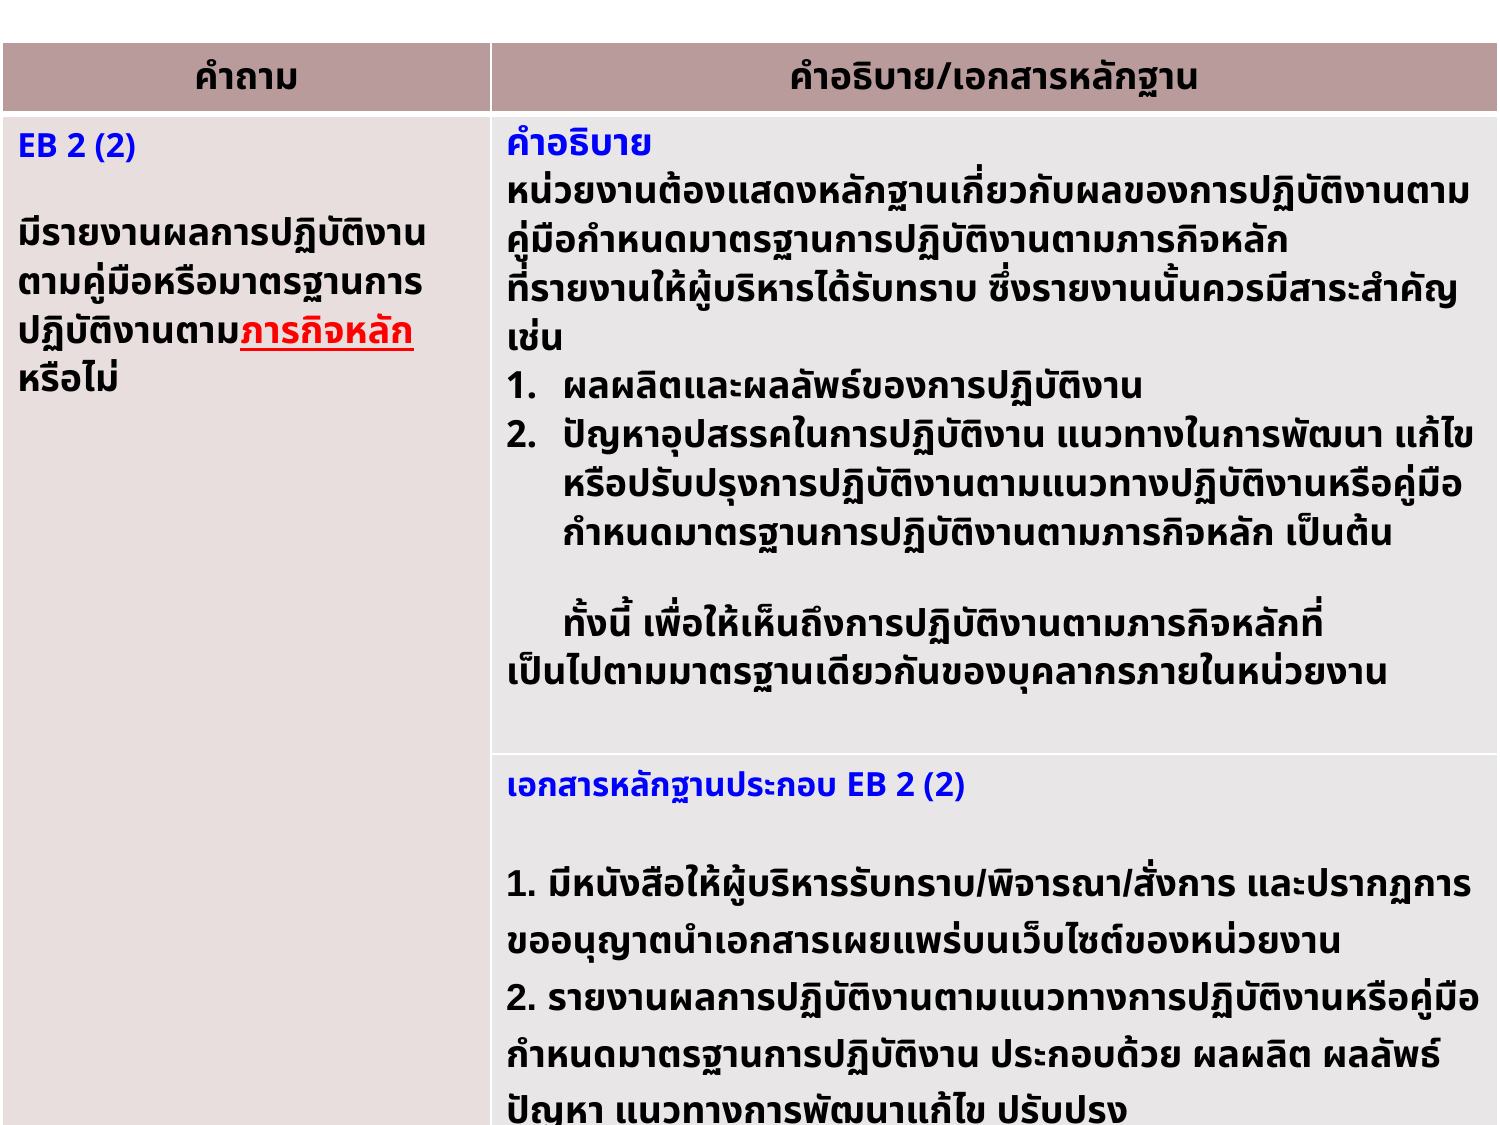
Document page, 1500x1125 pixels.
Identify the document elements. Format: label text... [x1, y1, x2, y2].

table_header คำถาม [3, 43, 490, 111]
table_cell เอกสารหลักฐานประกอบ EB 2 (2) 1. มีหนังสือให้ผู้บริหารรับทราบ/พิจารณา/สั่งการ และปรากฏการขออนุญาตนำเอกสารเผยแพร่บนเว็บไซต์ของหน่วยงาน 2. รายงานผลการปฏิบัติงานตามแนวทางการปฏิบัติงานหรือคู่มือกำหนดมาตรฐานการปฏิบัติงาน ประกอบด้วย ผลผลิต ผลลัพธ์ ปัญหา แนวทางการพัฒนาแก้ไข ปรับปรุง 3. Print Screen ตามข้อ 1 และข้อ 2 จาก Web site หน่วยงาน [492, 755, 1497, 1125]
table_cell คำอธิบาย หน่วยงานต้องแสดงหลักฐานเกี่ยวกับผลของการปฏิบัติงานตามคู่มือกำหนดมาตรฐานการปฏิบัติงานตามภารกิจหลัก ที่รายงานให้ผู้บริหารได้รับทราบ ซึ่งรายงานนั้นควรมีสาระสำคัญ เช่น ผลผลิตและผลลัพธ์ของการปฏิบัติงาน ปัญหาอุปสรรคในการปฏิบัติงาน แนวทางในการพัฒนา แก้ไขหรือปรับปรุงการปฏิบัติงานตามแนวทางปฏิบัติงานหรือคู่มือกำหนดมาตรฐานการปฏิบัติงานตามภารกิจหลัก เป็นต้น ทั้งนี้ เพื่อให้เห็นถึงการปฏิบัติงานตามภารกิจหลักที่ เป็นไปตามมาตรฐานเดียวกันของบุคลากรภายในหน่วยงาน [492, 117, 1497, 753]
table_header คำอธิบาย/เอกสารหลักฐาน [492, 43, 1497, 111]
table_cell EB 2 (2) มีรายงานผลการปฏิบัติงานตามคู่มือหรือมาตรฐานการปฏิบัติงานตามภารกิจหลัก หรือไม่ [3, 117, 490, 1125]
